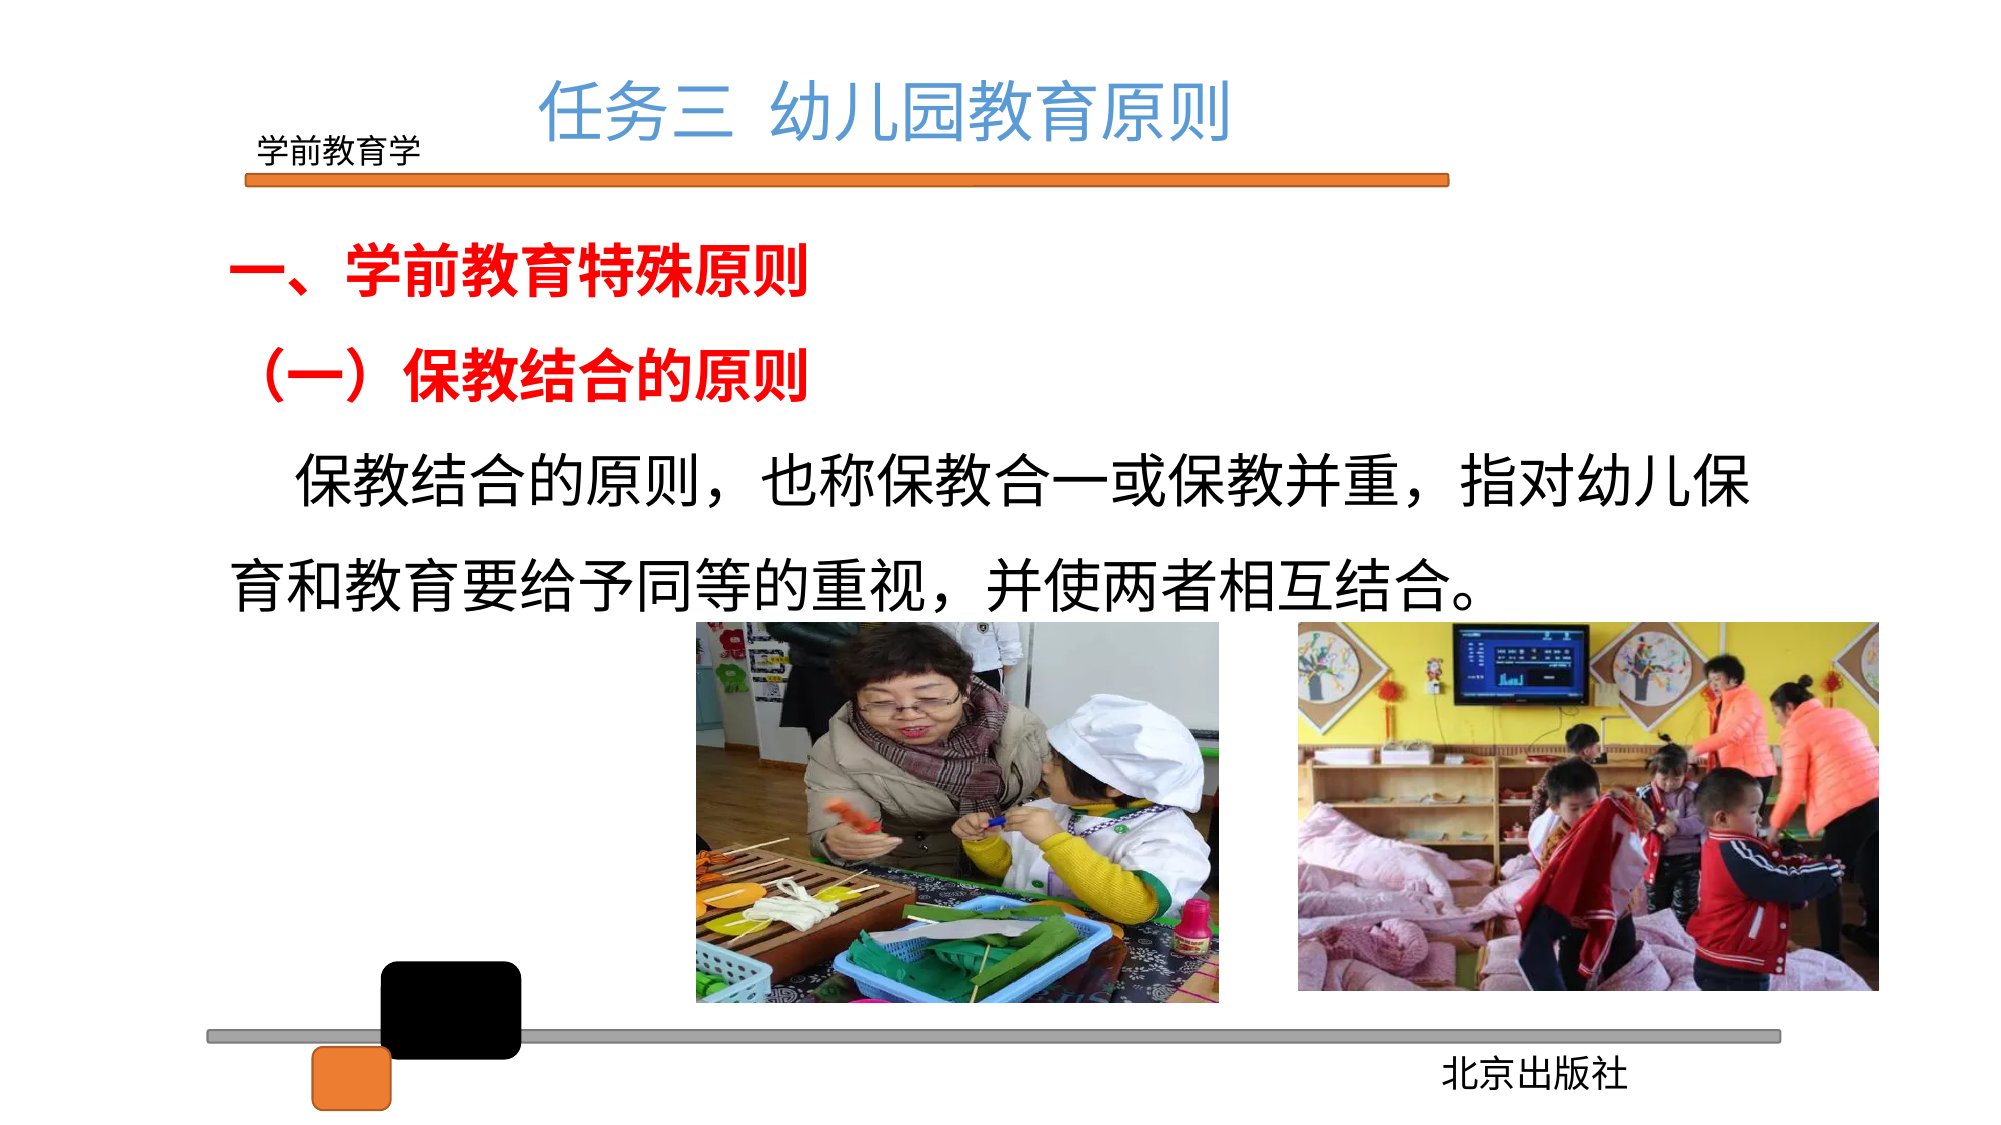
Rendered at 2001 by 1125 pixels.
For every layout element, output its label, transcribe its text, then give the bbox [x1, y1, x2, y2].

picture [1298, 622, 1879, 991]
text_box 一、学前教育特殊原则 （一）保教结合的原则 保教结合的原则，也称保教合一或保教并重，指对幼儿保育和教育要给予同等的重视，并使两者相互结合。 [213, 192, 1788, 732]
text_box 任务三 幼儿园教育原则 [522, 62, 1250, 158]
picture [696, 622, 1219, 1003]
